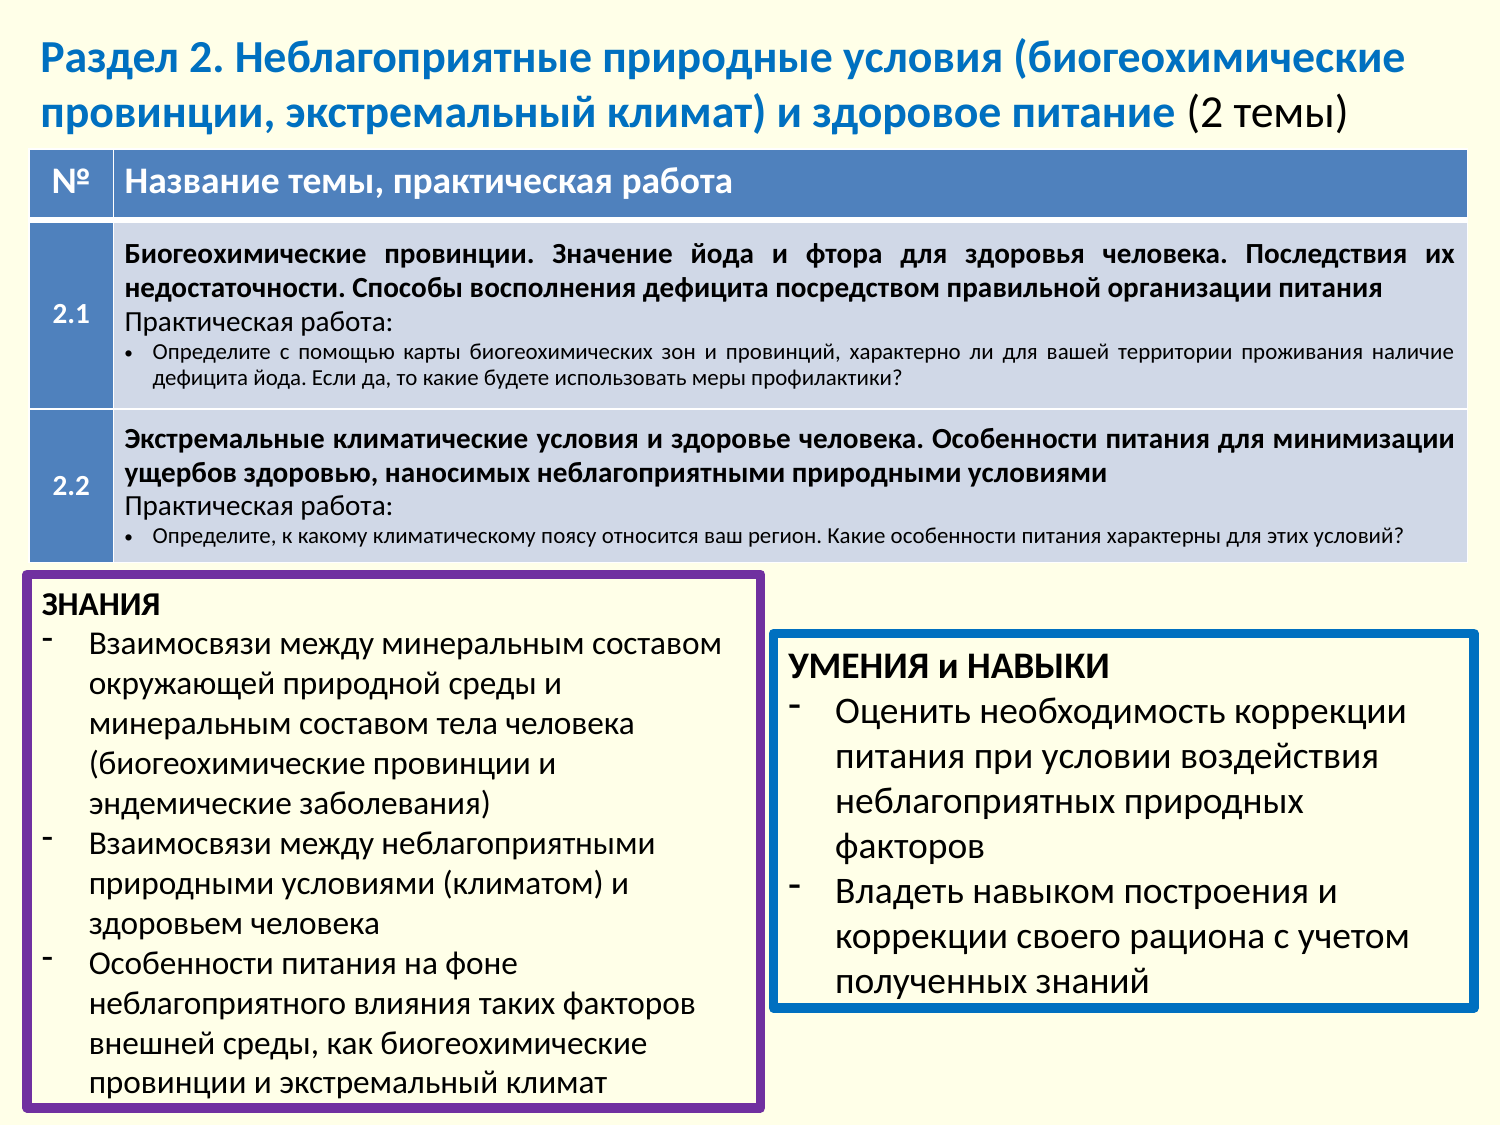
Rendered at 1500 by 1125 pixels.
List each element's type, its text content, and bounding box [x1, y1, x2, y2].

table_header № [30, 150, 113, 217]
text_box УМЕНИЯ и НАВЫКИ Оценить необходимость коррекции питания при условии воздействия неблагоприятных природных факторов Владеть навыком построения и коррекции своего рациона с учетом полученных знаний [773, 633, 1474, 1009]
table_cell Экстремальные климатические условия и здоровье человека. Особенности питания для минимизации ущербов здоровью, наносимых неблагоприятными природными условиями Практическая работа: Определите, к какому климатическому поясу относится ваш регион. Какие особенности питания характерны для этих условий? [114, 410, 1467, 562]
text_box ЗНАНИЯ Взаимосвязи между минеральным составом окружающей природной среды и минеральным составом тела человека (биогеохимические провинции и эндемические заболевания) Взаимосвязи между неблагоприятными природными условиями (климатом) и здоровьем человека Особенности питания на фоне неблагоприятного влияния таких факторов внешней среды, как биогеохимические провинции и экстремальный климат [27, 574, 761, 1108]
table_cell Биогеохимические провинции. Значение йода и фтора для здоровья человека. Последствия их недостаточности. Способы восполнения дефицита посредством правильной организации питания Практическая работа: Определите с помощью карты биогеохимических зон и провинций, характерно ли для вашей территории проживания наличие дефицита йода. Если да, то какие будете использовать меры профилактики? [114, 223, 1467, 408]
list Раздел 2. Неблагоприятные природные условия (биогеохимические провинции, экстремальный климат) и здоровое питание (2 темы) [25, 19, 1455, 138]
table_cell 2.1 [30, 223, 113, 408]
table_cell 2.2 [30, 410, 113, 562]
table_header Название темы, практическая работа [114, 150, 1467, 217]
